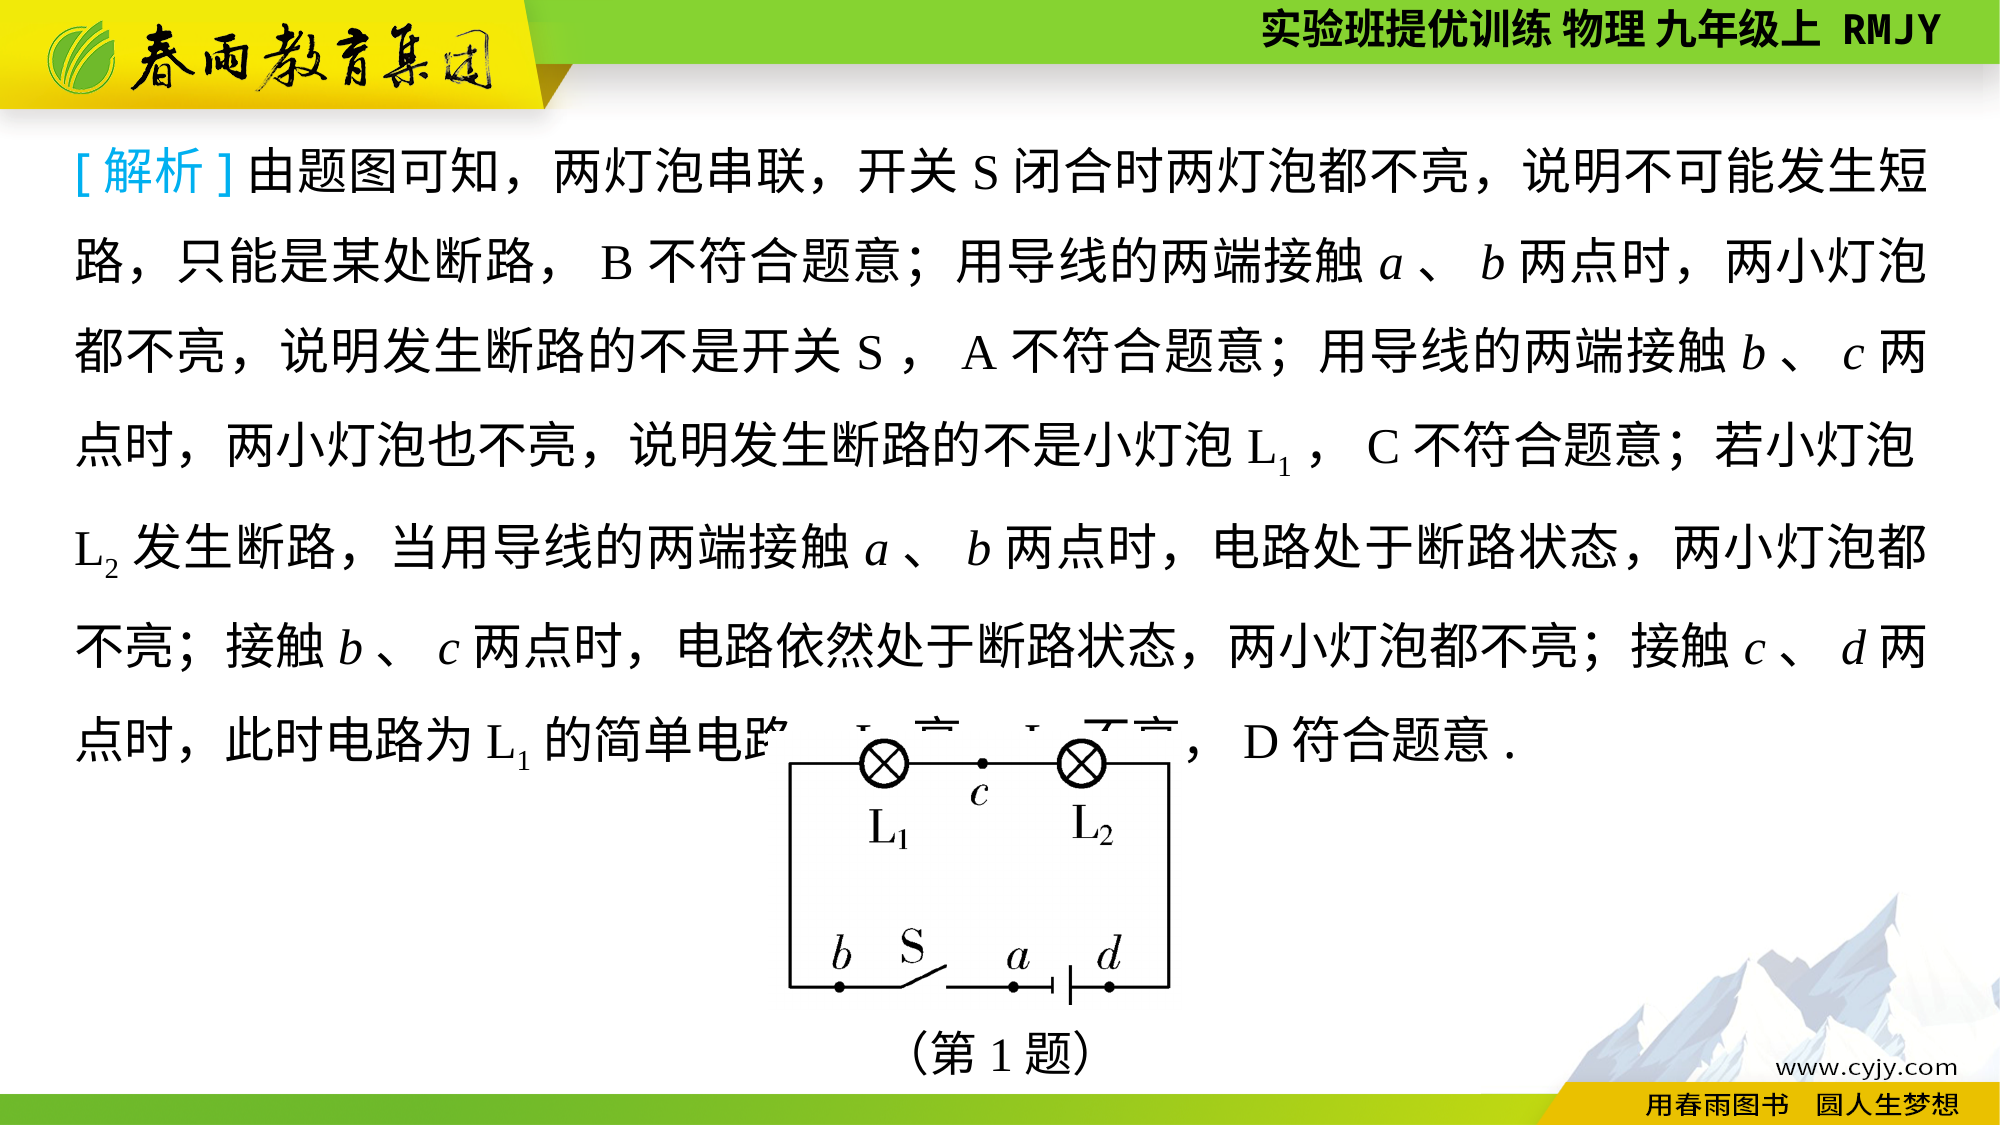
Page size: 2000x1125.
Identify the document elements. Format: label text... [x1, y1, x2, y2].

picture [0, 0, 2000, 1125]
text_box （第1题） [866, 1019, 1136, 1089]
list [解析]由题图可知，两灯泡串联，开关S闭合时两灯泡都不亮，说明不可能发生短路，只能是某处断路，B不符合题意；用导线的两端接触a、b两点时，两小灯泡都不亮，说明发生断路的不是开关S，A不符合题意；用导线的两端接触b、c两点时，两小灯泡也不亮，说明发生断路的不是小灯泡L1，C不符合题意；若小灯泡L2发生断路，当用导线的两端接触a、b两点时，电路处于断路状态，两小灯泡都不亮；接触b、c两点时，电路依然处于断路状态，两小灯泡都不亮；接触c、d两点时，此时电路为L1的简单电路，L1亮，L2不亮，D符合题意. [59, 101, 1944, 742]
